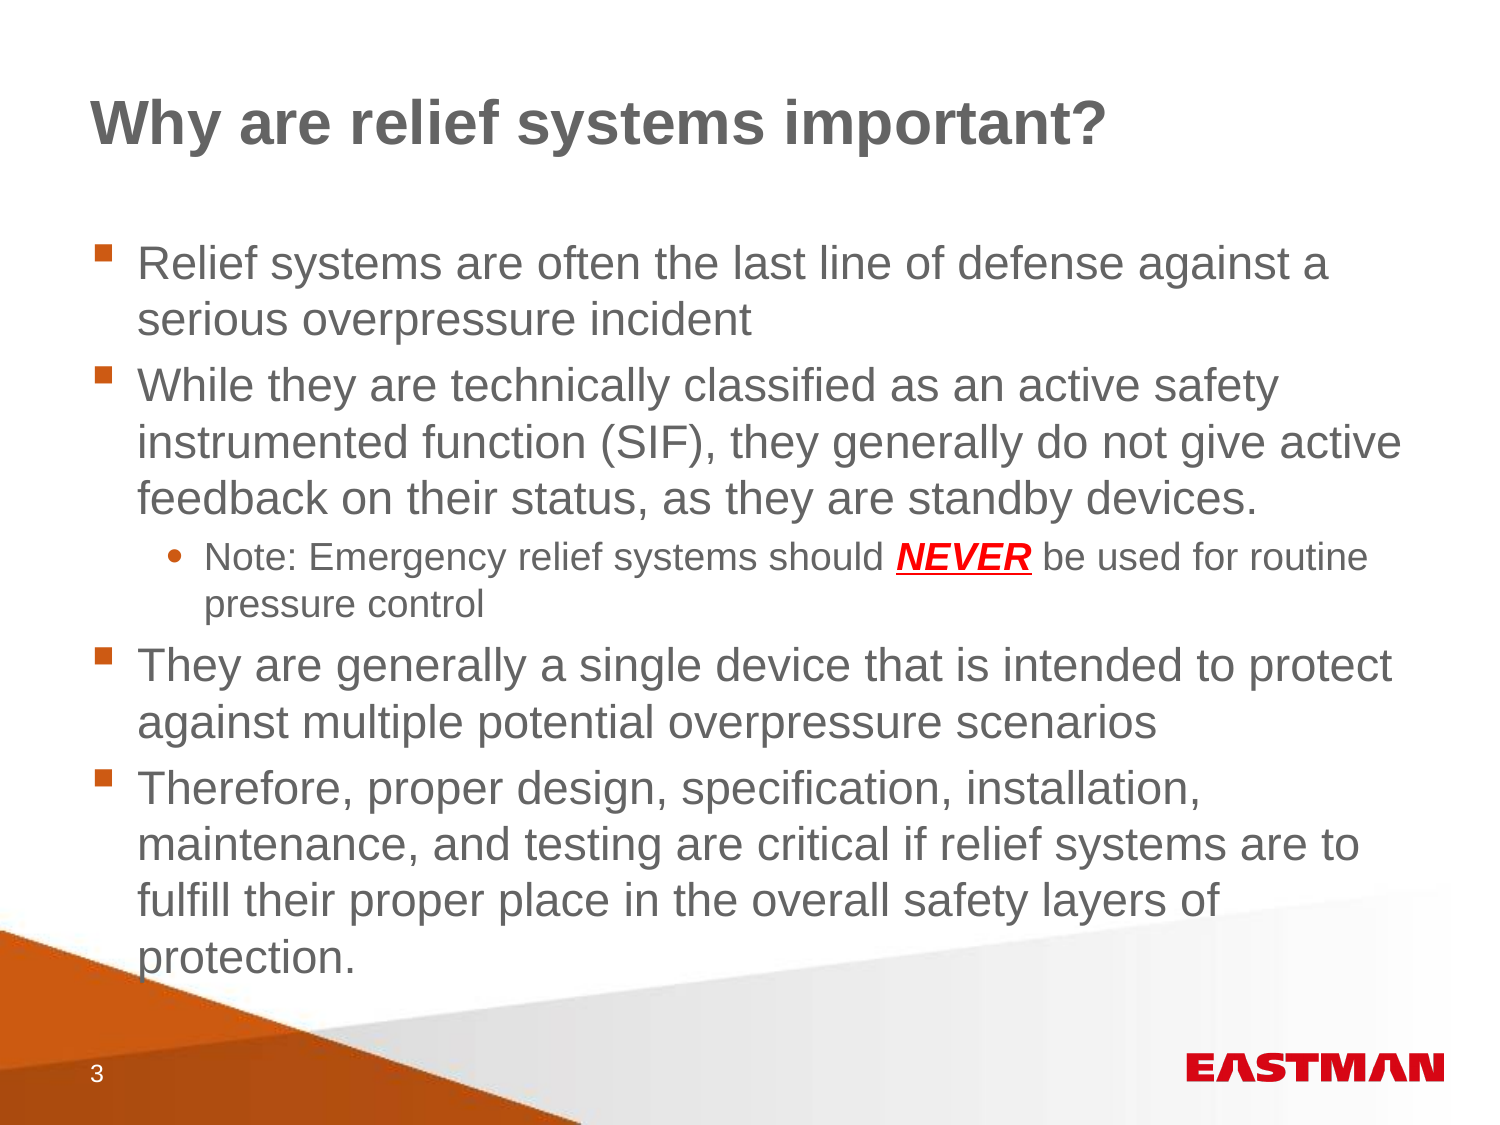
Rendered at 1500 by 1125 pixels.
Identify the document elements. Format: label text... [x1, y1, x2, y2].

title Why are relief systems important? [75, 75, 1175, 224]
picture [0, 859, 1500, 1125]
list Relief systems are often the last line of defense against a serious overpressure incident While they are technically classified as an active safety instrumented function (SIF), they generally do not give active feedback on their status, as they are standby devices. Note: Emergency relief systems should NEVER be used for routine pressure control They are generally a single device that is intended to protect against multiple potential overpressure scenarios Therefore, proper design, specification, installation, maintenance, and testing are critical if relief systems are to fulfill their proper place in the overall safety layers of protection. [75, 224, 1425, 1005]
slide_number 3 [75, 1042, 150, 1103]
